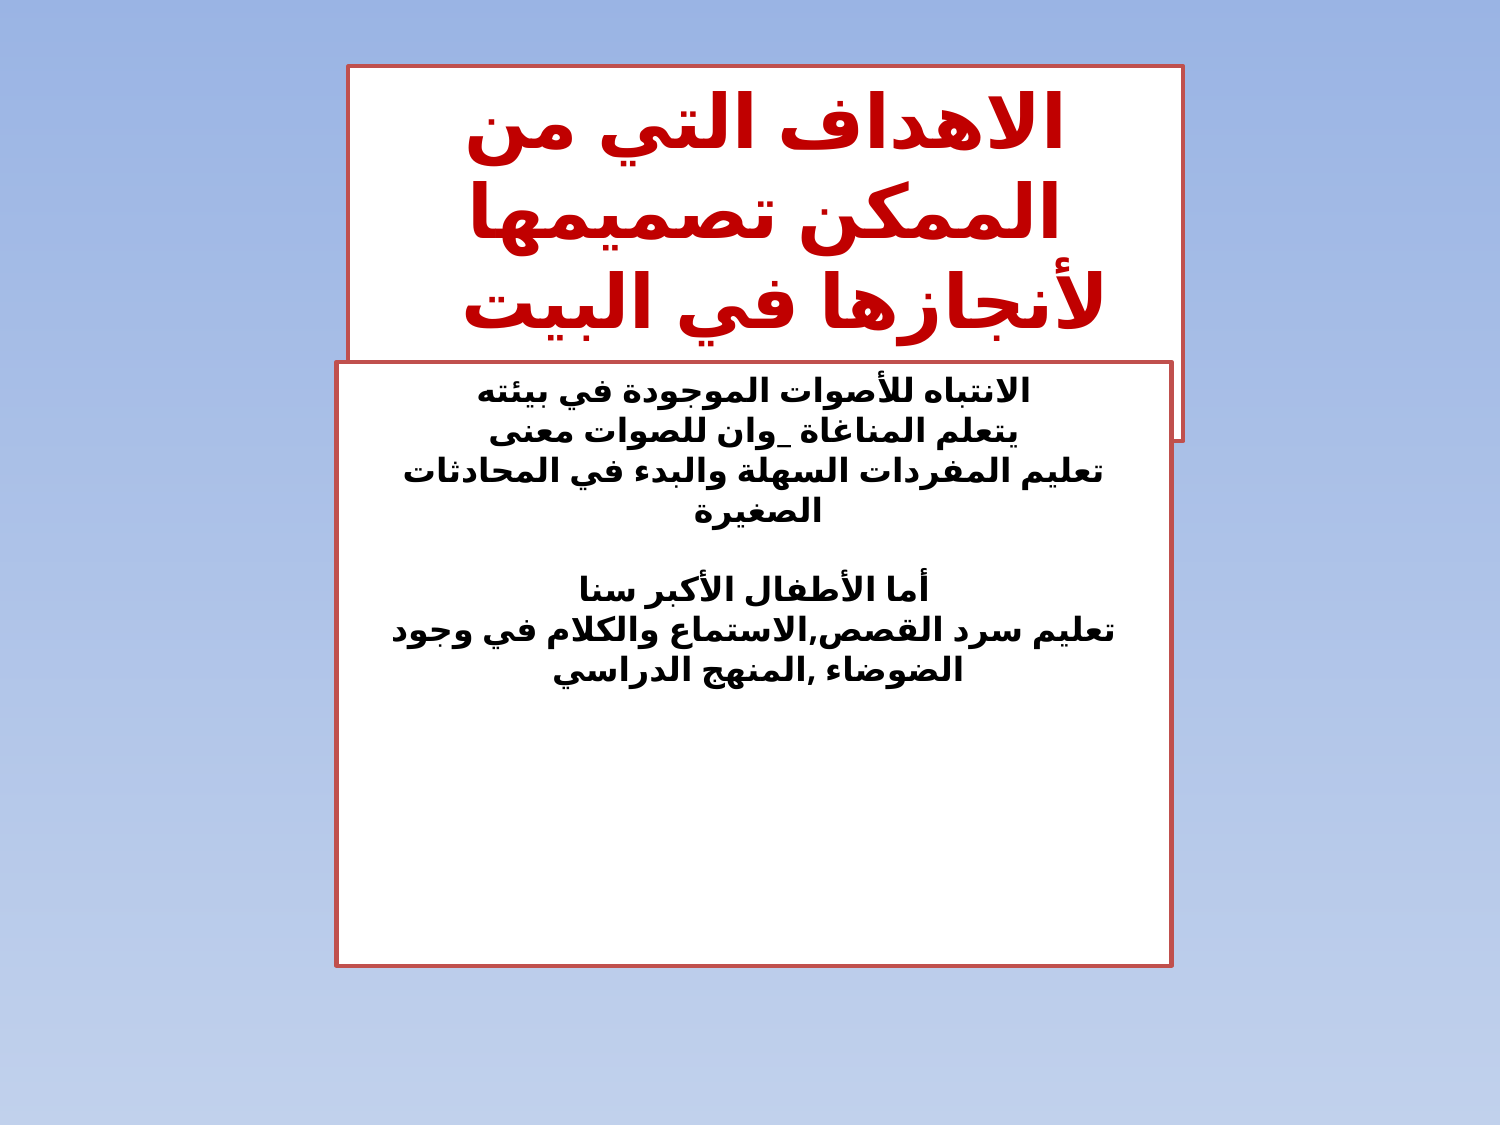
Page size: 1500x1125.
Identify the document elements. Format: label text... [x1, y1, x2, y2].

text_box الانتباه للأصوات الموجودة في بيئته يتعلم المناغاة _وان للصوات معنى تعليم المفردات السهلة والبدء في المحادثات الصغيرة أما الأطفال الأكبر سنا تعليم سرد القصص,الاستماع والكلام في وجود الضوضاء ,المنهج الدراسي [334, 360, 1174, 968]
text_box الاهداف التي من الممكن تصميمها لأنجازها في البيت [346, 64, 1185, 443]
